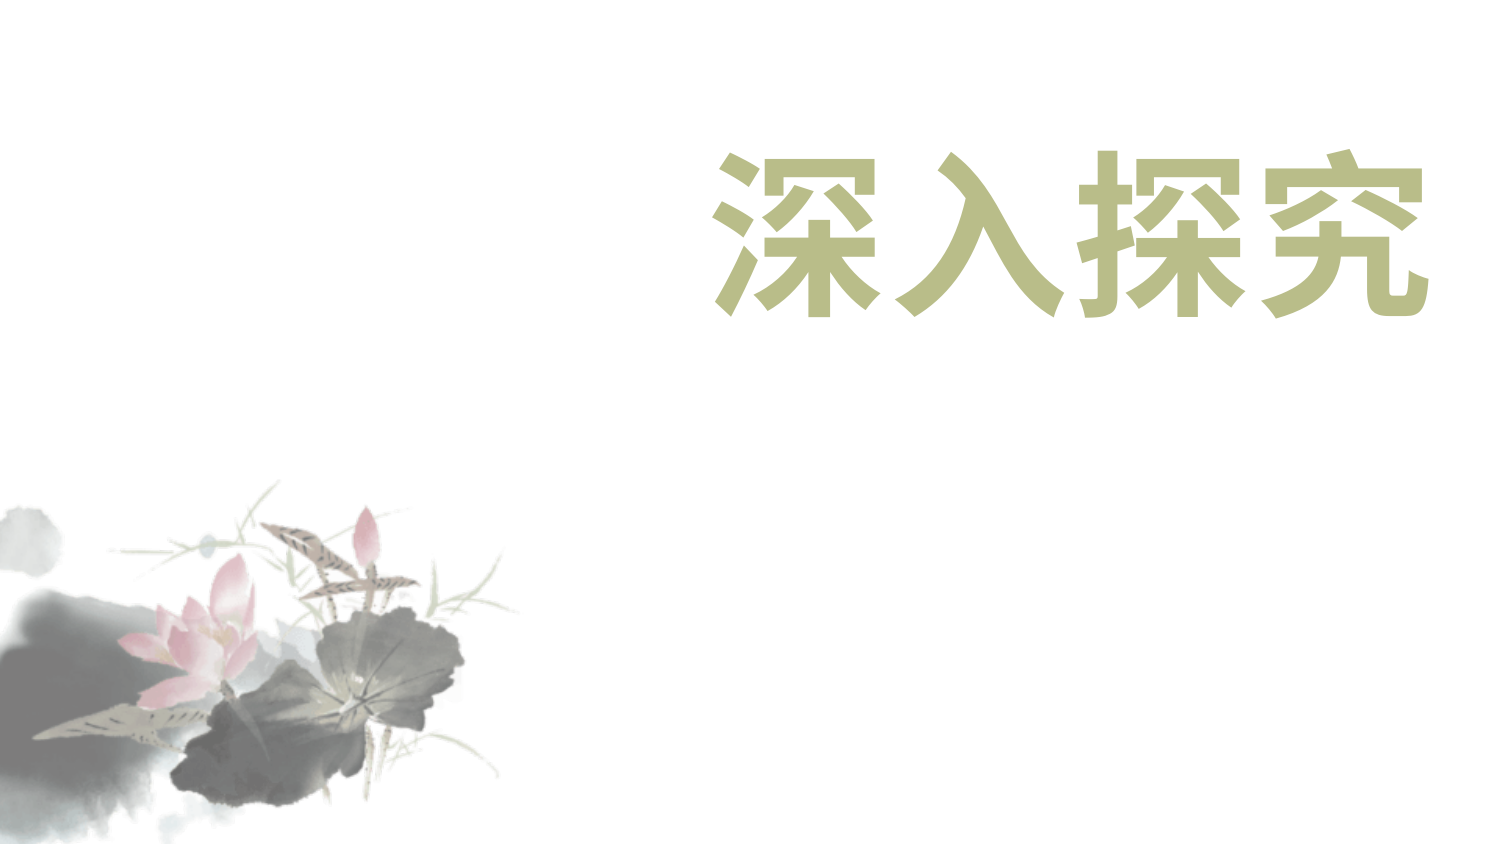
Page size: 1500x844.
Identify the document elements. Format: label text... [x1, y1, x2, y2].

title 深入探究 [447, 160, 1447, 292]
